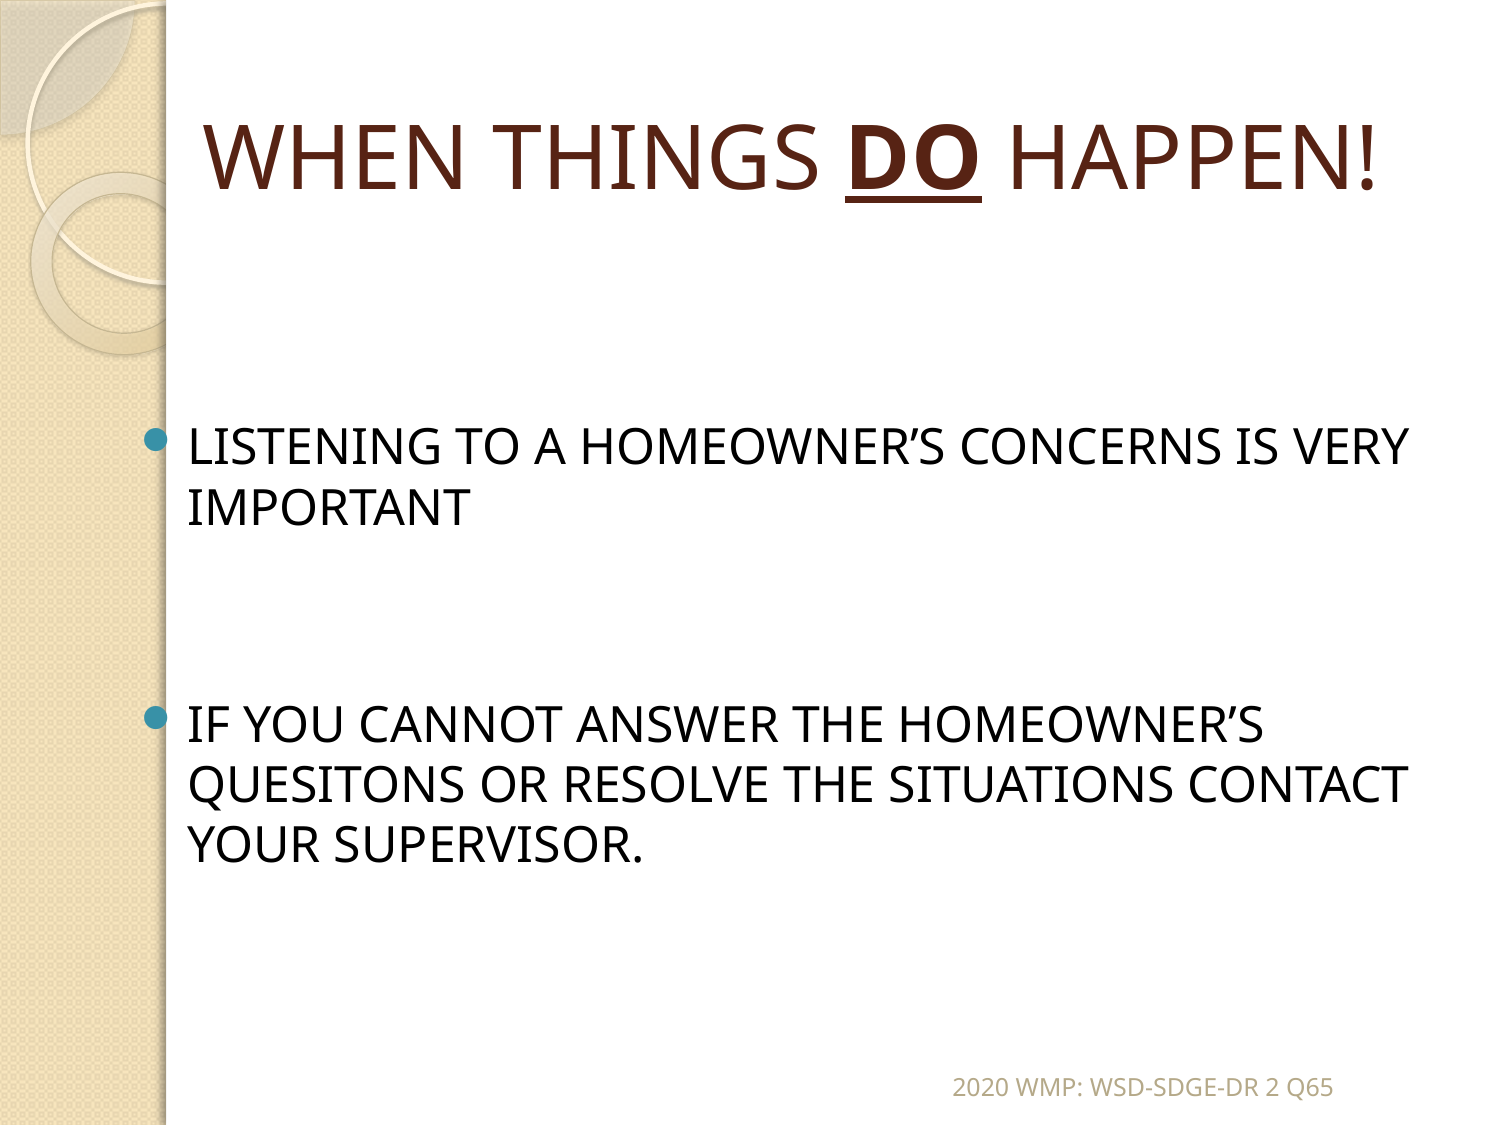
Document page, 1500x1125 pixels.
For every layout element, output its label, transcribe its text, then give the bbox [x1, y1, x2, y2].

title WHEN THINGS DO HAPPEN! [187, 45, 1466, 263]
footer 2020 WMP: WSD-SDGE-DR 2 Q65 [937, 1034, 1413, 1113]
list LISTENING TO A HOMEOWNER’S CONCERNS IS VERY IMPORTANT IF YOU CANNOT ANSWER THE HOMEOWNER’S QUESITONS OR RESOLVE THE SITUATIONS CONTACT YOUR SUPERVISOR. [112, 262, 1438, 1005]
